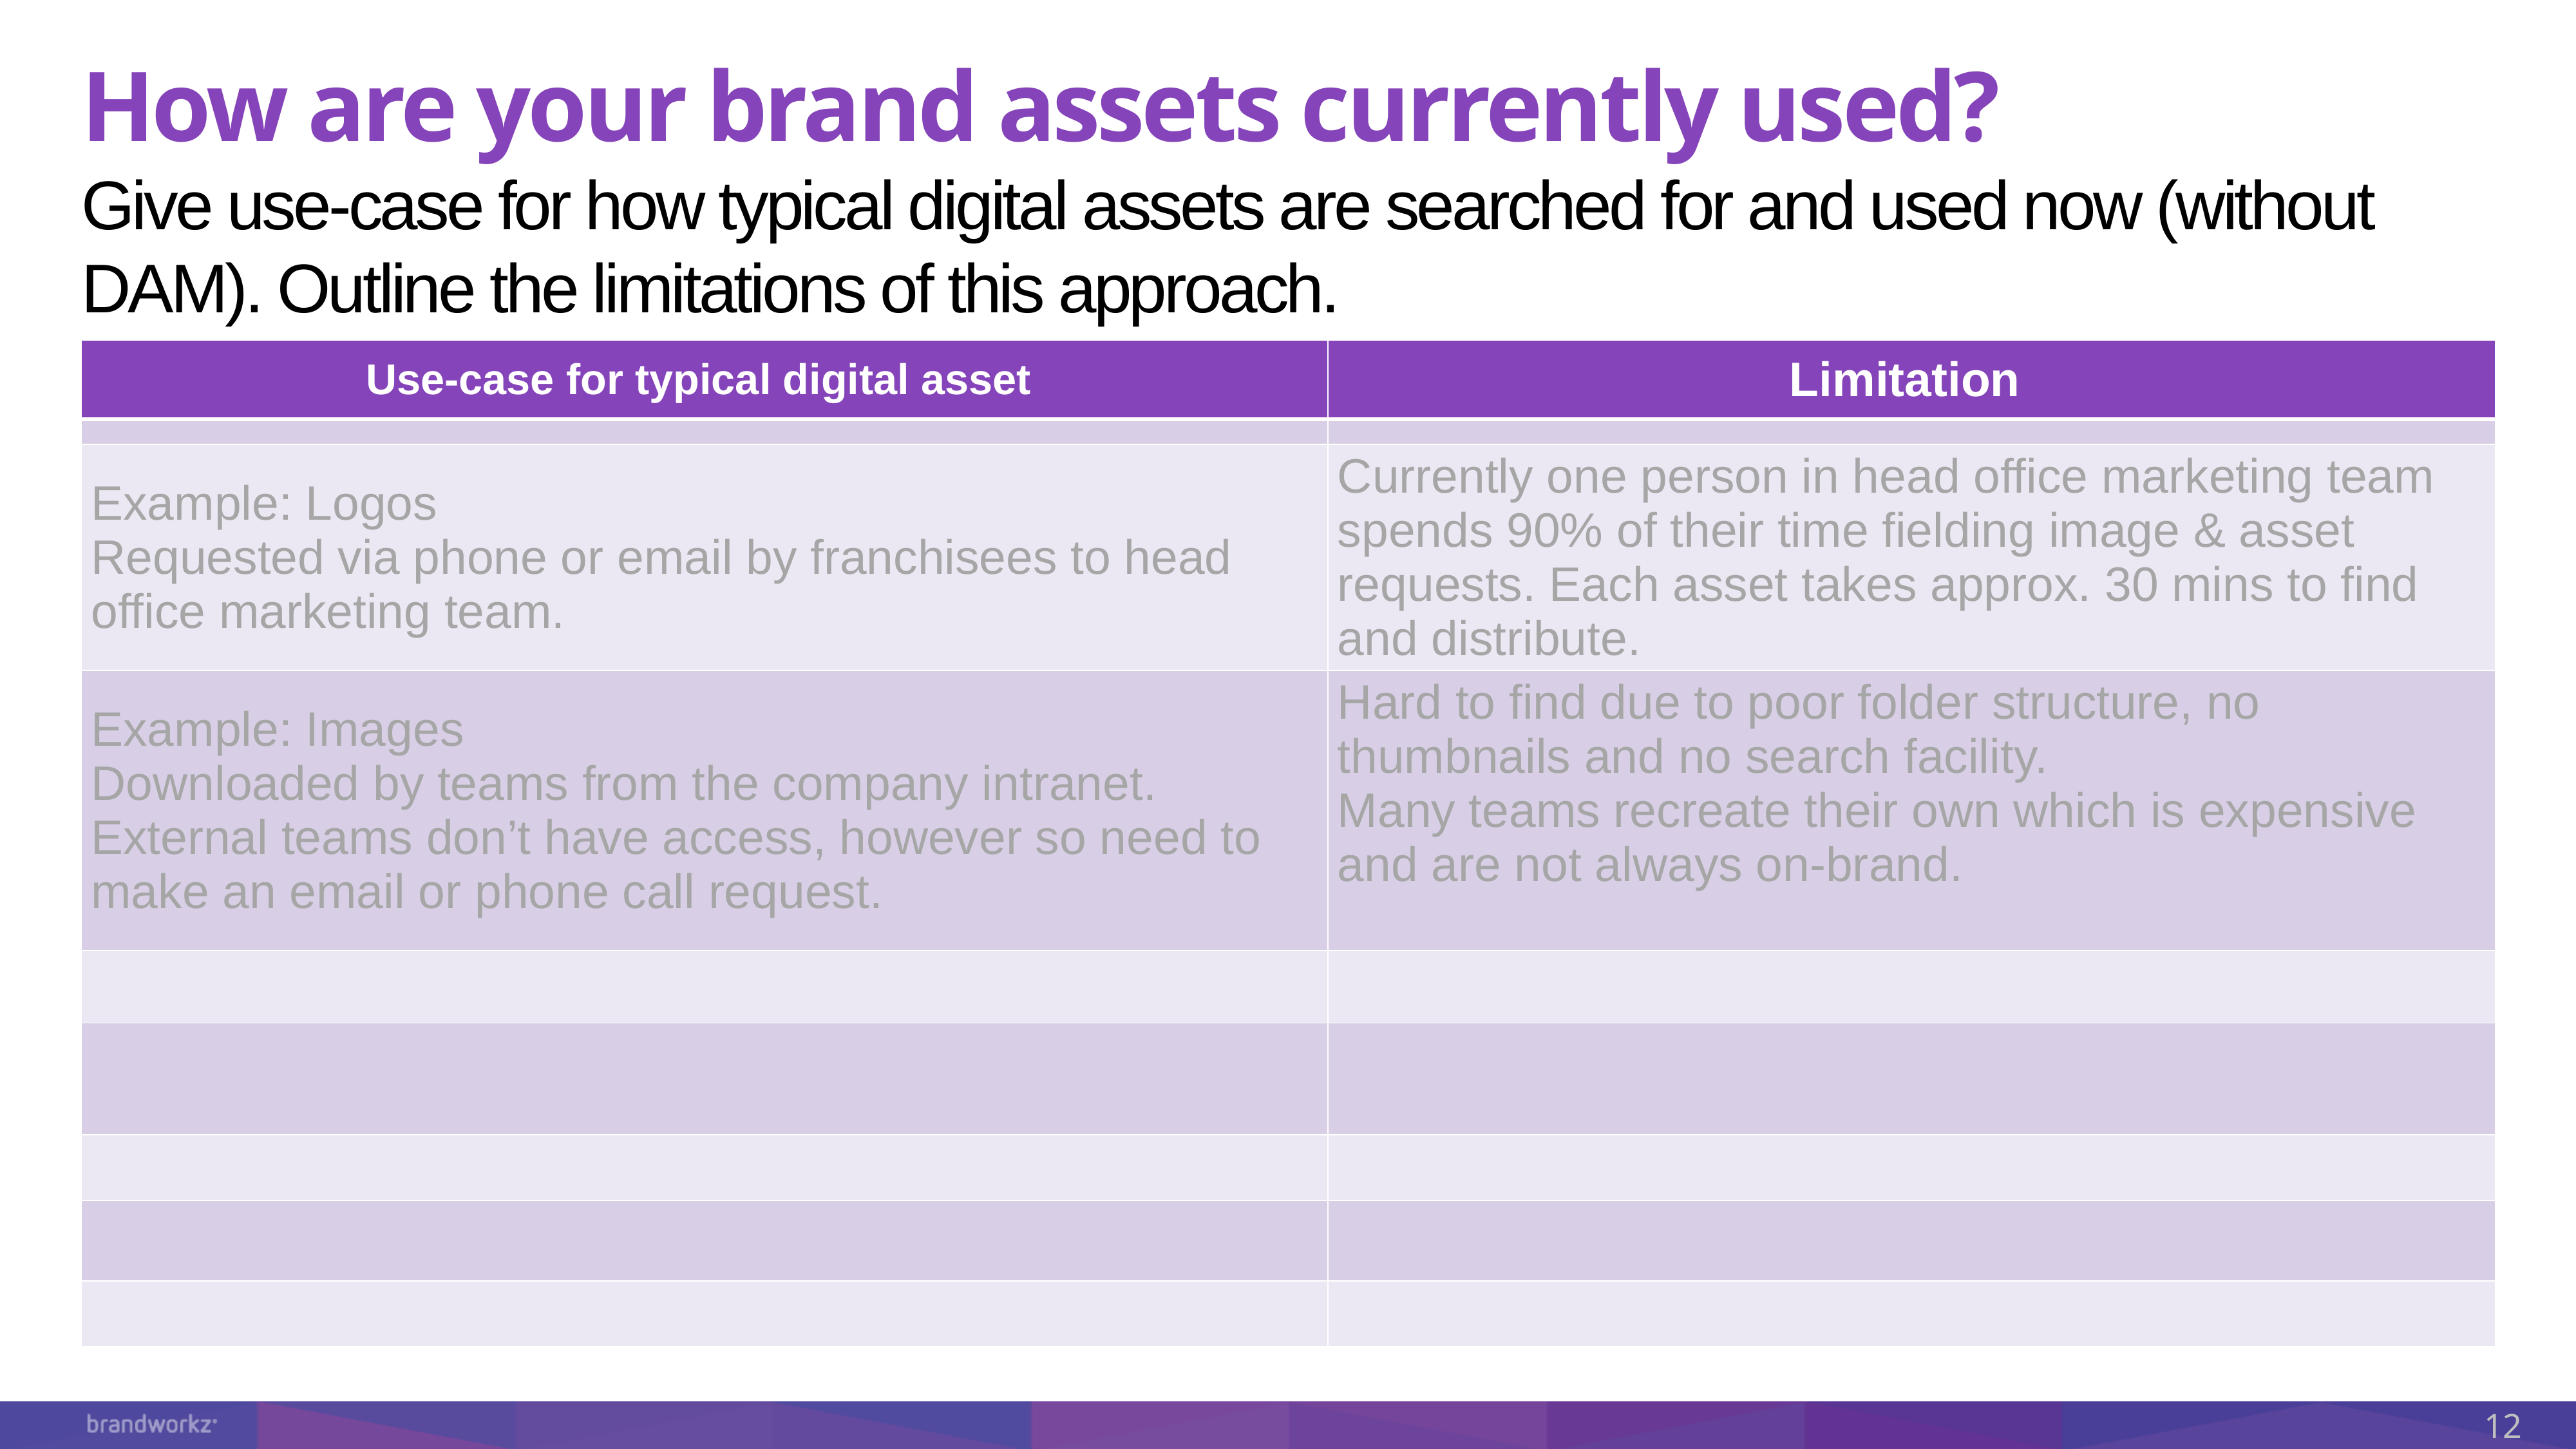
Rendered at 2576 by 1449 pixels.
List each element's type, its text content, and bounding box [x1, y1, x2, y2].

title How are your brand assets currently used? Give use-case for how typical digital assets are searched for and used now (without DAM). Outline the limitations of this approach. [81, 45, 2496, 329]
table_cell [1329, 421, 2495, 444]
table_header Limitation [1329, 341, 2495, 417]
table_cell [1329, 1282, 2495, 1346]
table_cell Example: Images Downloaded by teams from the company intranet. External teams don’t have access, however so need to make an email or phone call request. [82, 671, 1327, 950]
table_cell [82, 421, 1327, 444]
table_cell [1329, 951, 2495, 1023]
table_cell [82, 1201, 1327, 1280]
table_cell Currently one person in head office marketing team spends 90% of their time fielding image & asset requests. Each asset takes approx. 30 mins to find and distribute. [1329, 445, 2495, 670]
table_cell Hard to find due to poor folder structure, no thumbnails and no search facility. Many teams recreate their own which is expensive and are not always on-brand. [1329, 671, 2495, 950]
table_cell [1329, 1023, 2495, 1134]
table_cell Example: Logos Requested via phone or email by franchisees to head office marketing team. [82, 445, 1327, 670]
table_cell [1329, 1201, 2495, 1280]
table_cell [1329, 1135, 2495, 1200]
picture [0, 1401, 2576, 1449]
table_header Use-case for typical digital asset [82, 341, 1327, 417]
table_cell [82, 951, 1327, 1023]
table_cell [82, 1135, 1327, 1200]
table_cell [82, 1023, 1327, 1134]
table_cell [82, 1282, 1327, 1346]
